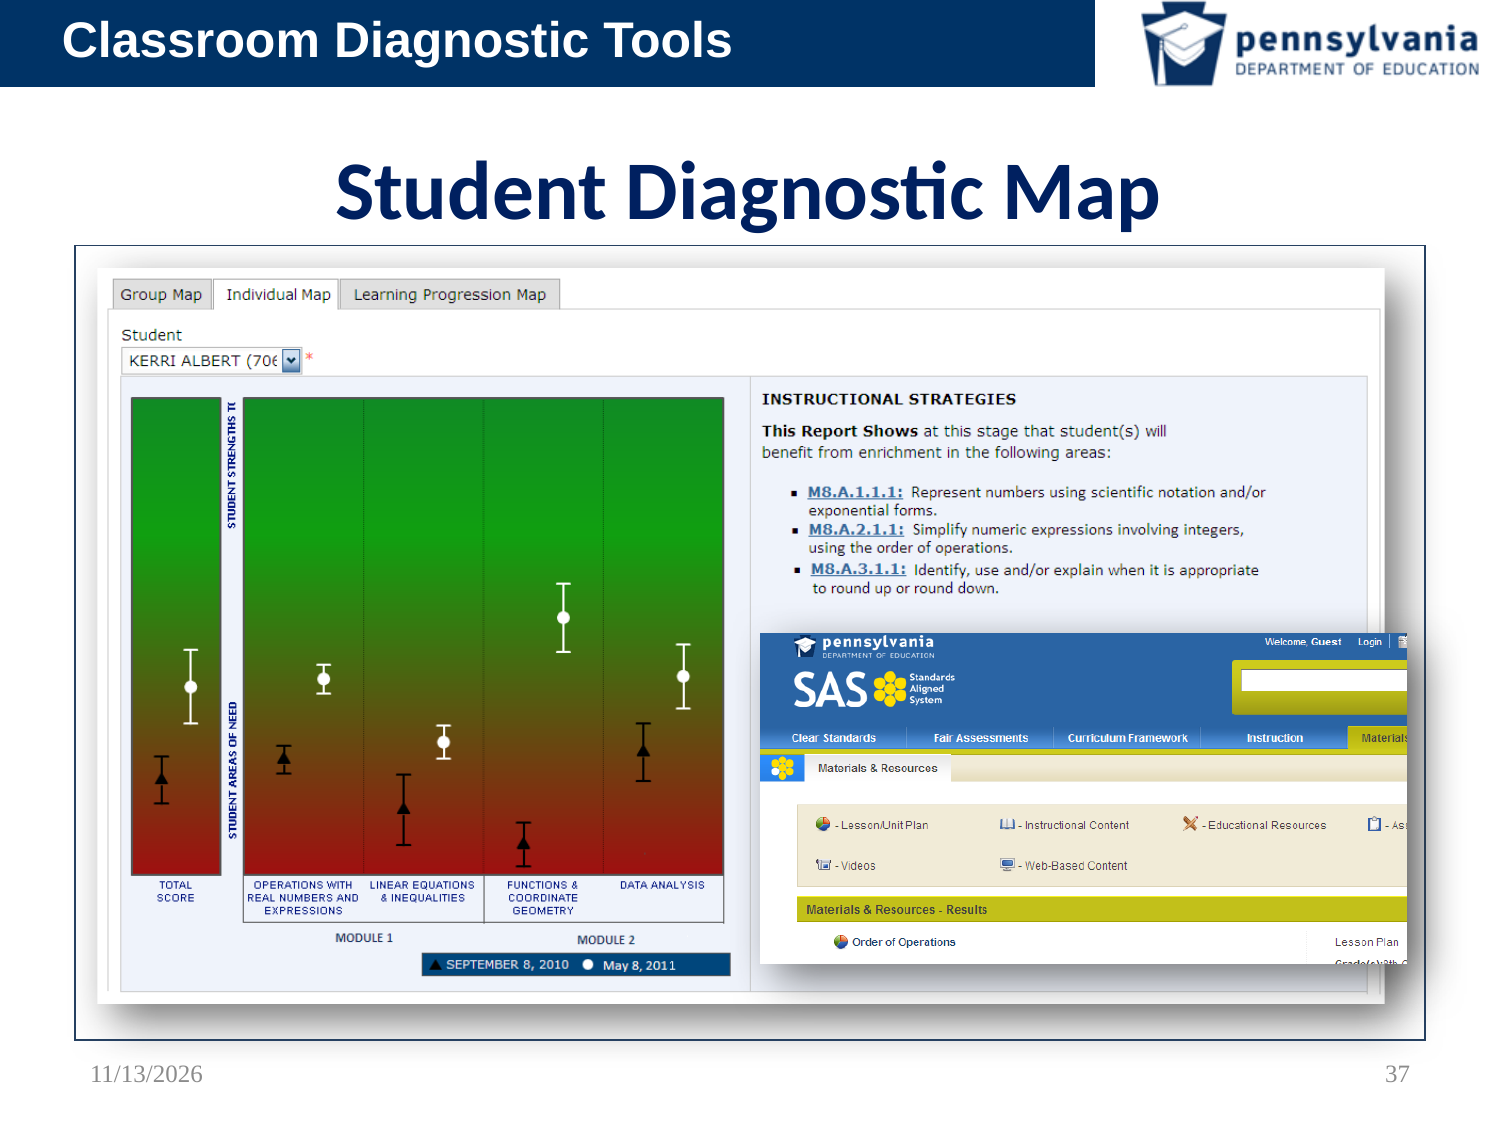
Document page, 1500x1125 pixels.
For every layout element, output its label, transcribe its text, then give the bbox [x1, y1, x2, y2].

picture [1134, 0, 1485, 90]
list [74, 245, 1426, 1041]
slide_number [75, 1042, 425, 1103]
picture [97, 268, 1407, 1005]
slide_number 37 [1074, 1042, 1425, 1103]
title Student Diagnostic Map [73, 115, 1424, 256]
